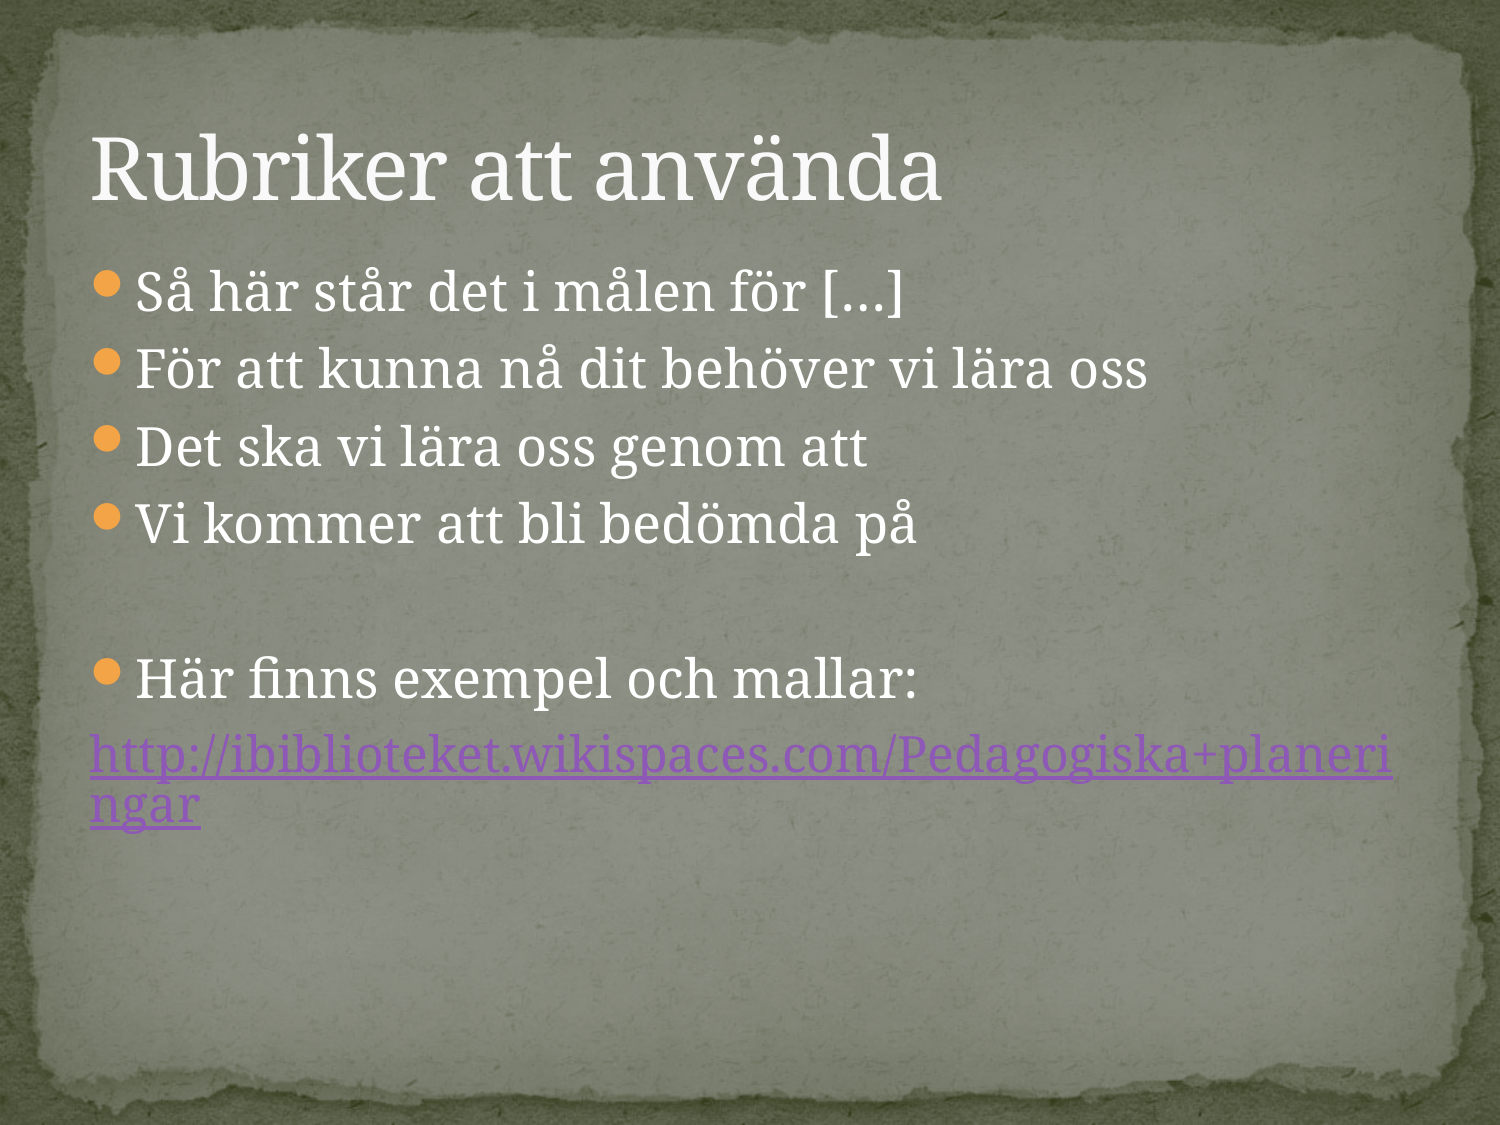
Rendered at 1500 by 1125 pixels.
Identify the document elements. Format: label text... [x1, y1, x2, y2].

list Så här står det i målen för […] För att kunna nå dit behöver vi lära oss Det ska vi lära oss genom att Vi kommer att bli bedömda på Här finns exempel och mallar: http://ibiblioteket.wikispaces.com/Pedagogiska+planeringar [75, 249, 1425, 1000]
title Rubriker att använda [74, 24, 1425, 225]
